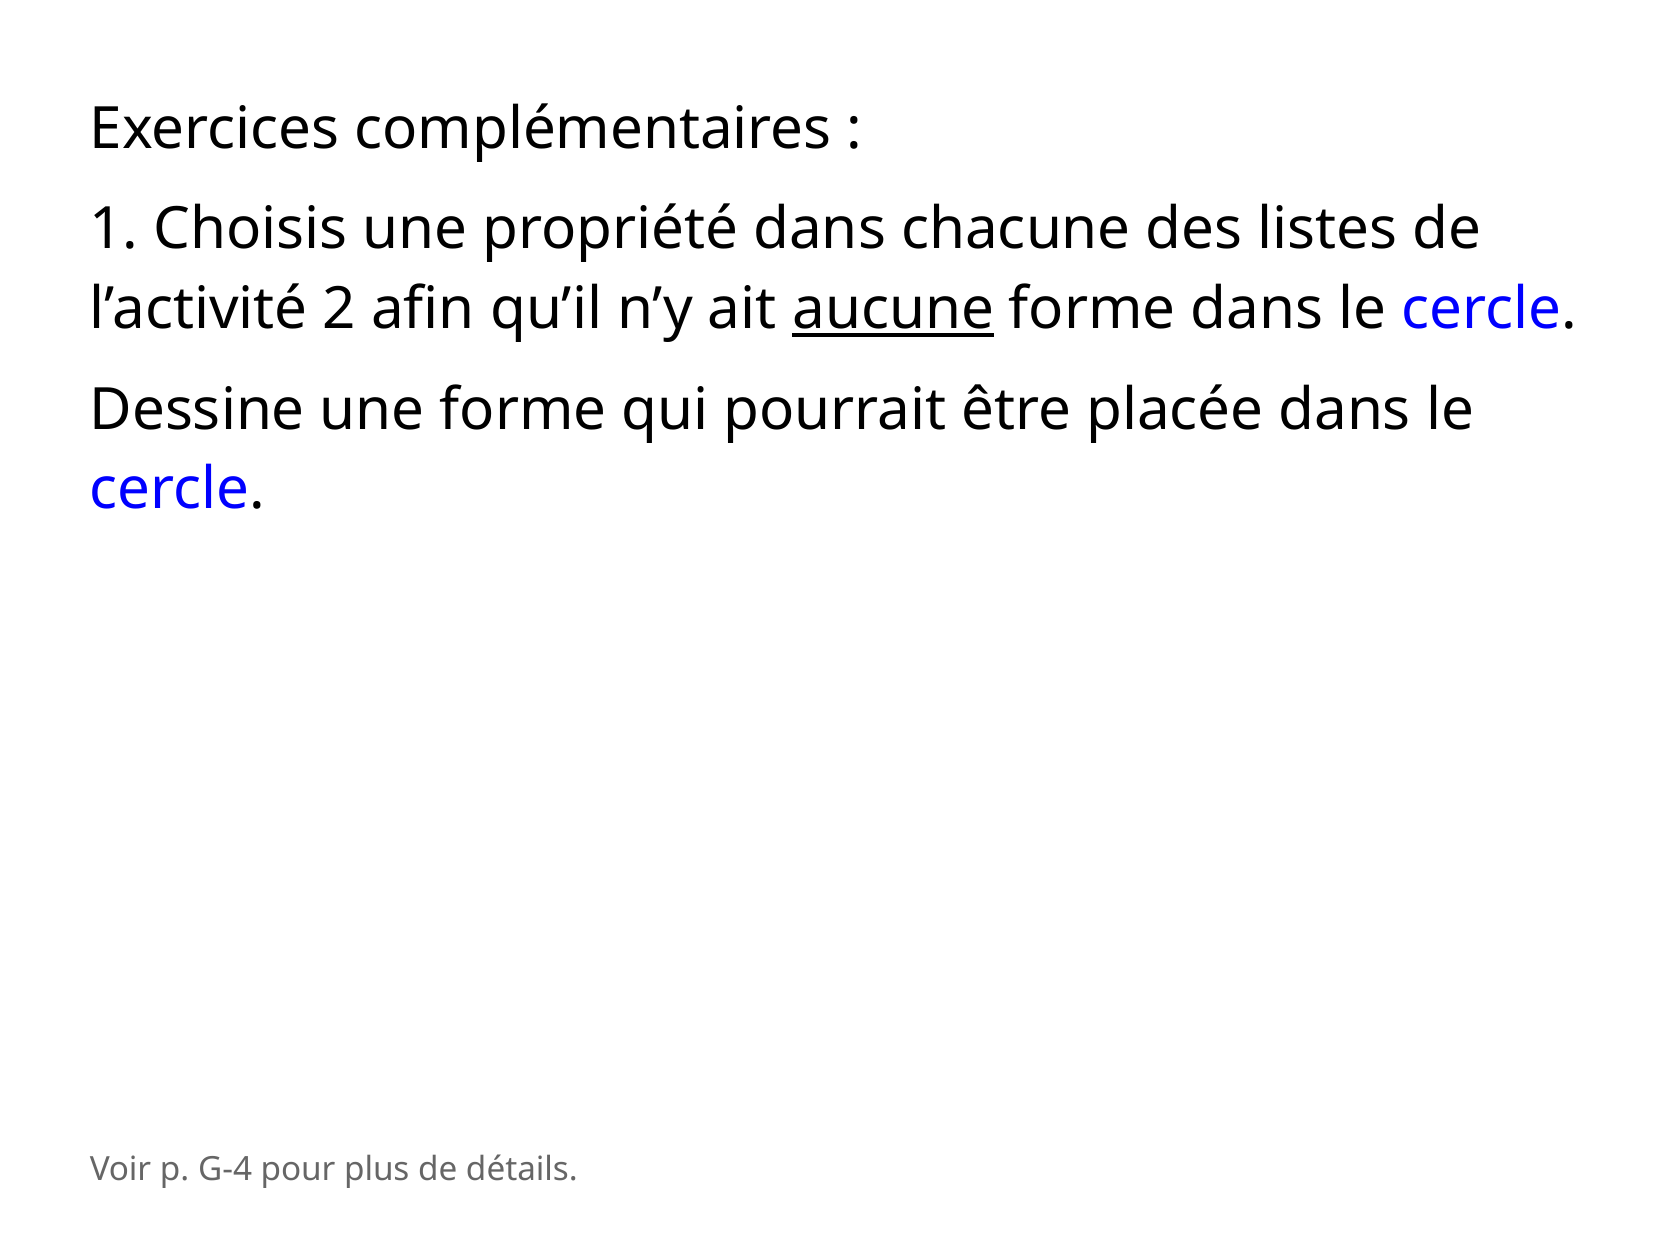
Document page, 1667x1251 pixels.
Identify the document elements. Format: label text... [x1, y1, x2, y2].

text_box Exercices complémentaires : 1. Choisis une propriété dans chacune des listes de l’activité 2 afin qu’il n’y ait aucune forme dans le cercle. Dessine une forme qui pourrait être placée dans le cercle. [75, 72, 1593, 528]
text_box Voir p. G-4 pour plus de détails. [74, 1139, 997, 1195]
